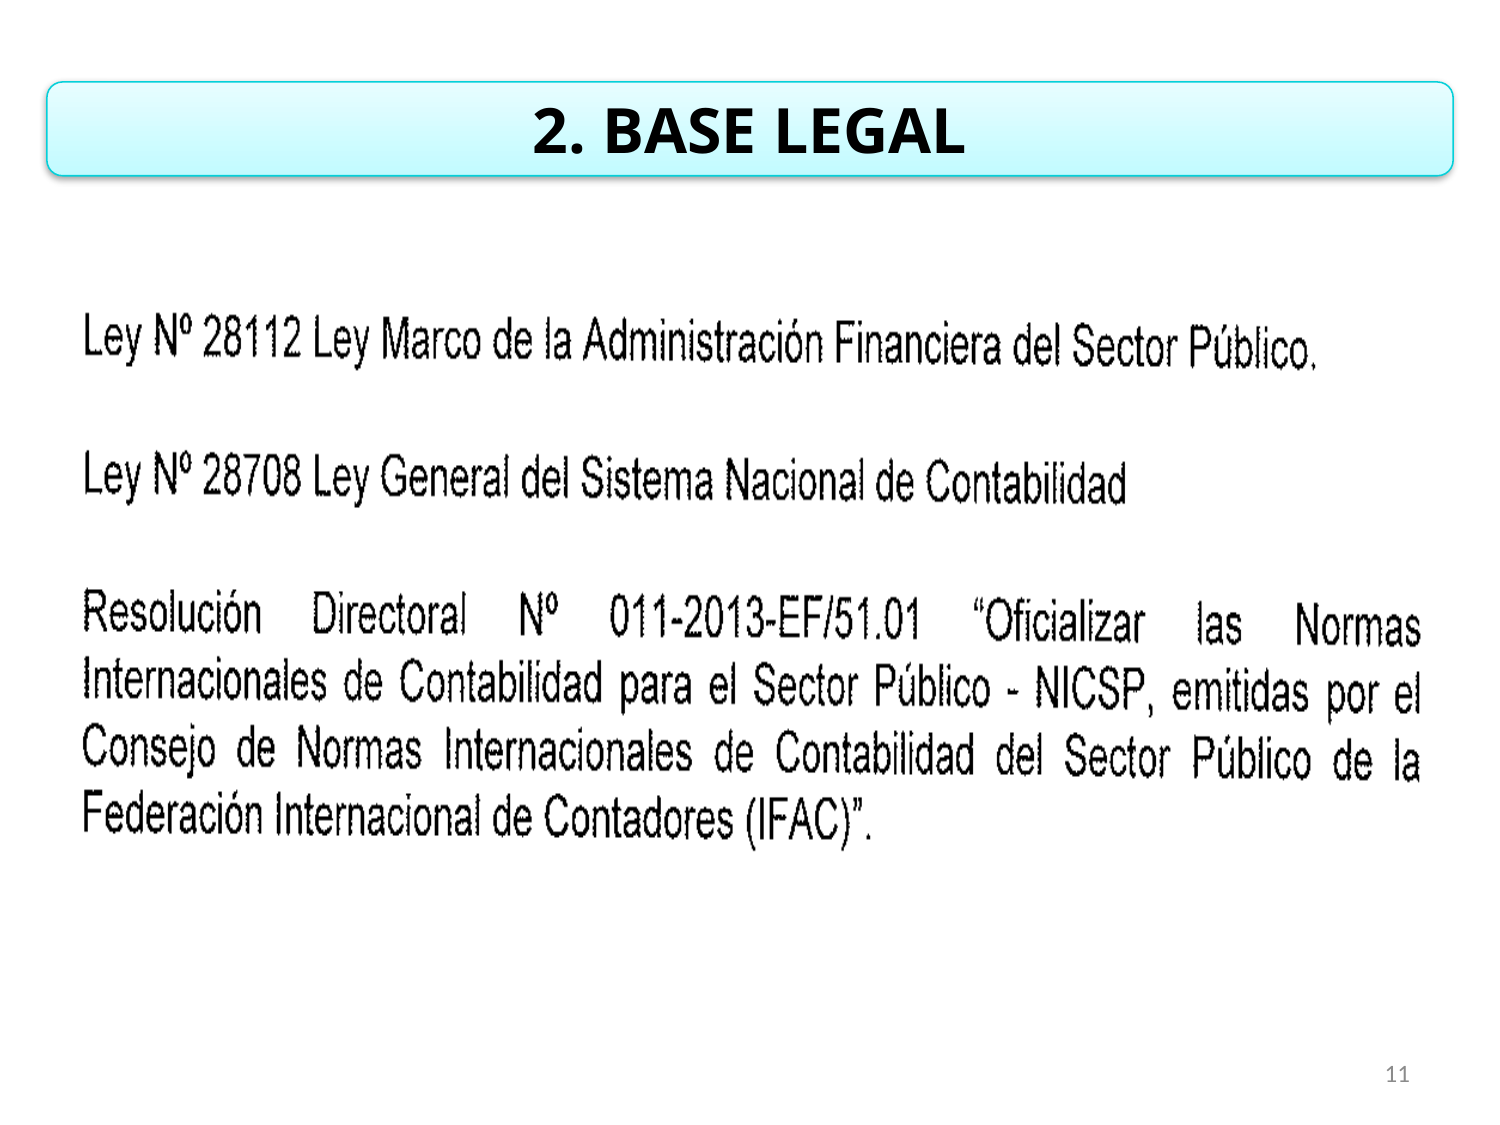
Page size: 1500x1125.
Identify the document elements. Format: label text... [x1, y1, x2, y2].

picture [70, 280, 1454, 898]
text_box 2. BASE LEGAL [46, 81, 1454, 177]
slide_number 11 [1359, 1042, 1425, 1103]
